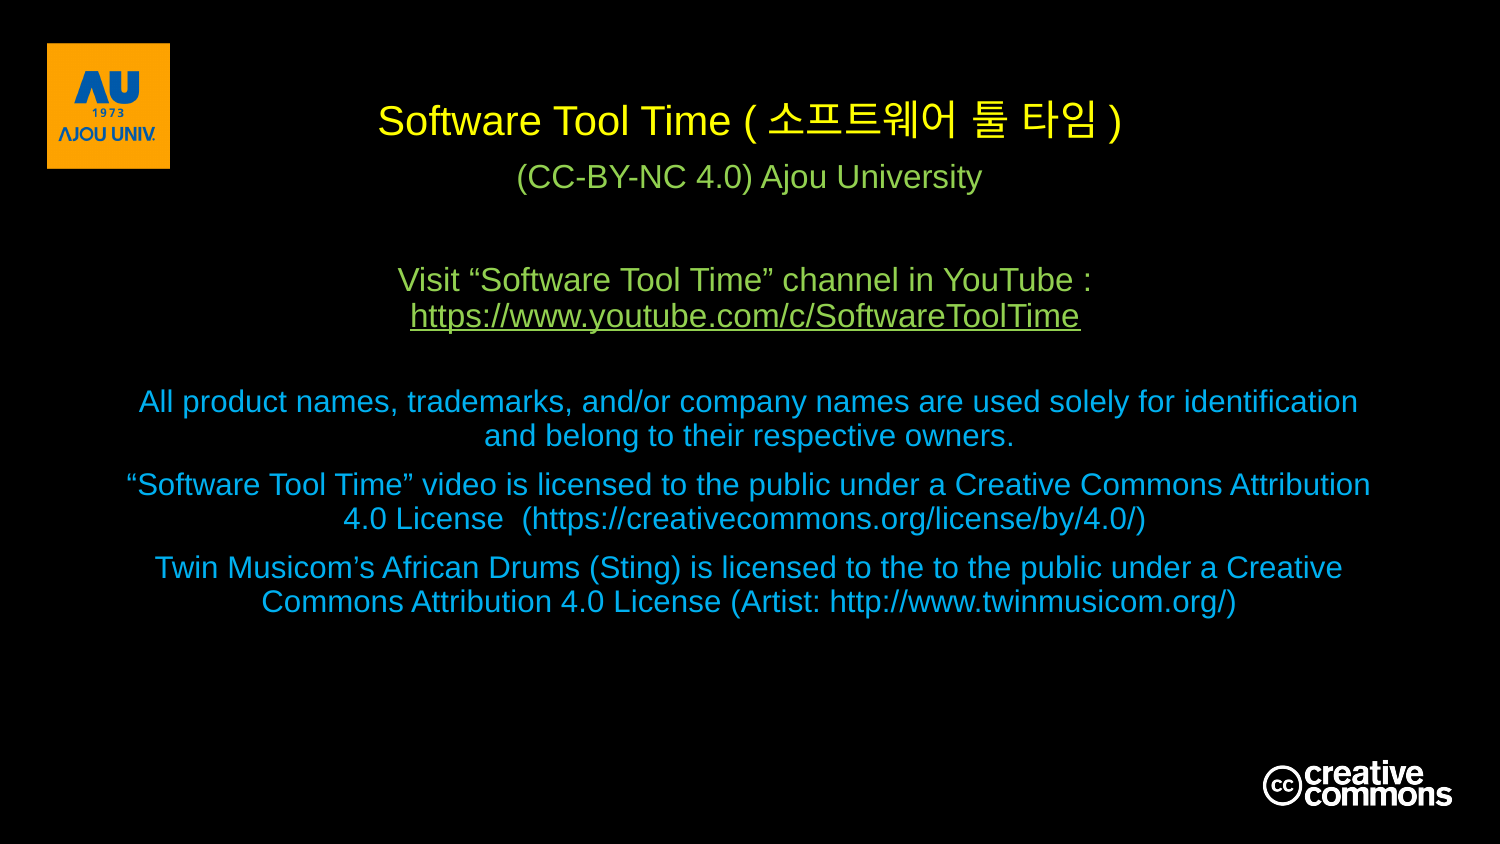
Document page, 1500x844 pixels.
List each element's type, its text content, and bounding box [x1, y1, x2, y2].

list Software Tool Time (소프트웨어 툴 타임) (CC-BY-NC 4.0) Ajou University Visit “Software Tool Time” channel in YouTube : https://www.youtube.com/c/SoftwareToolTime All product names, trademarks, and/or company names are used solely for identification and belong to their respective owners. “Software Tool Time” video is licensed to the public under a Creative Commons Attribution 4.0 License (https://creativecommons.org/license/by/4.0/) Twin Musicom’s African Drums (Sting) is licensed to the to the public under a Creative Commons Attribution 4.0 License (Artist: http://www.twinmusicom.org/) [103, 91, 1397, 760]
picture [1262, 759, 1453, 807]
picture [47, 43, 170, 169]
